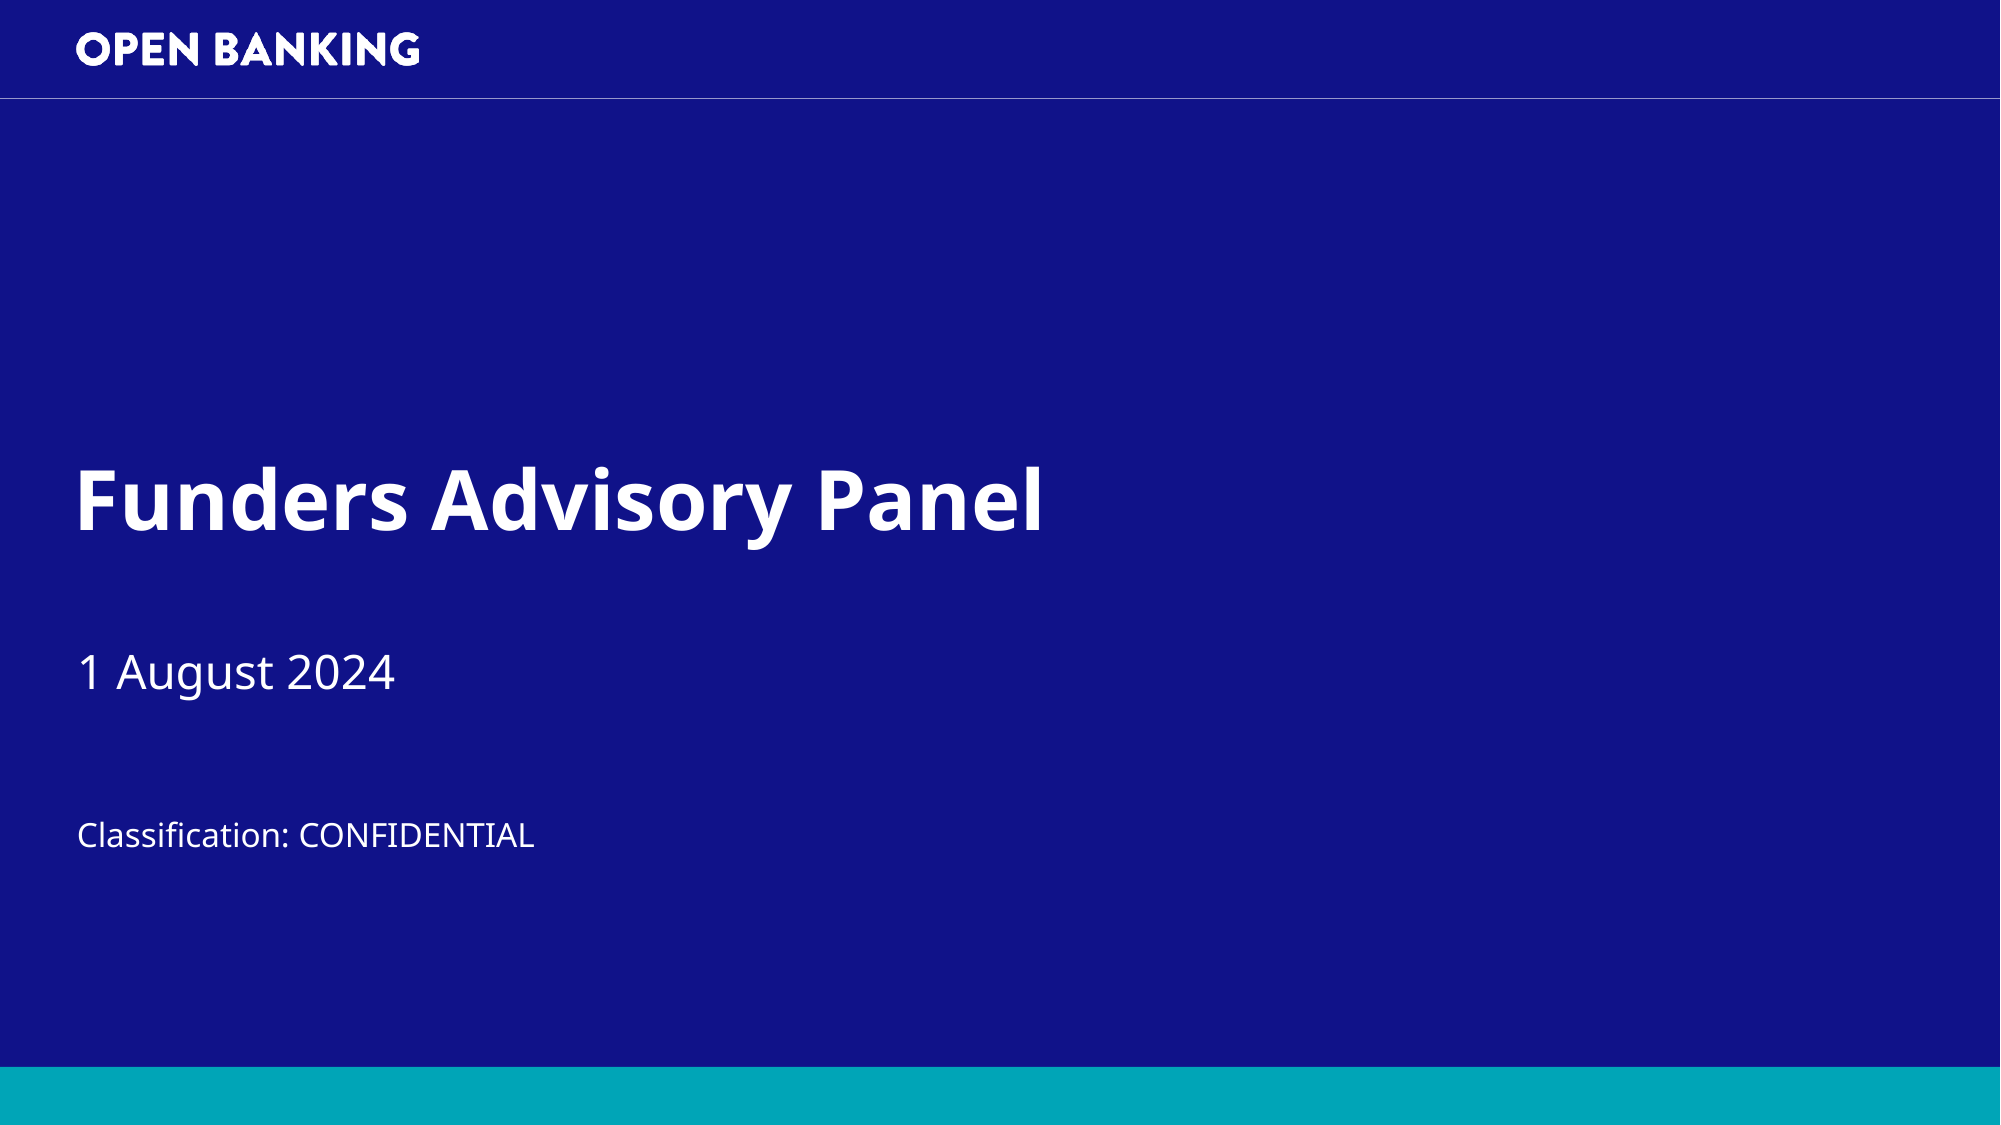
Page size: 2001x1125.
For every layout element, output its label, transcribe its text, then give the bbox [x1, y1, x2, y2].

subtitle 1 August 2024 [61, 641, 1753, 708]
title Funders Advisory Panel [59, 83, 1886, 554]
text_box [401, 1063, 1660, 1124]
list Classification: CONFIDENTIAL [61, 751, 1608, 931]
picture [43, 0, 452, 99]
